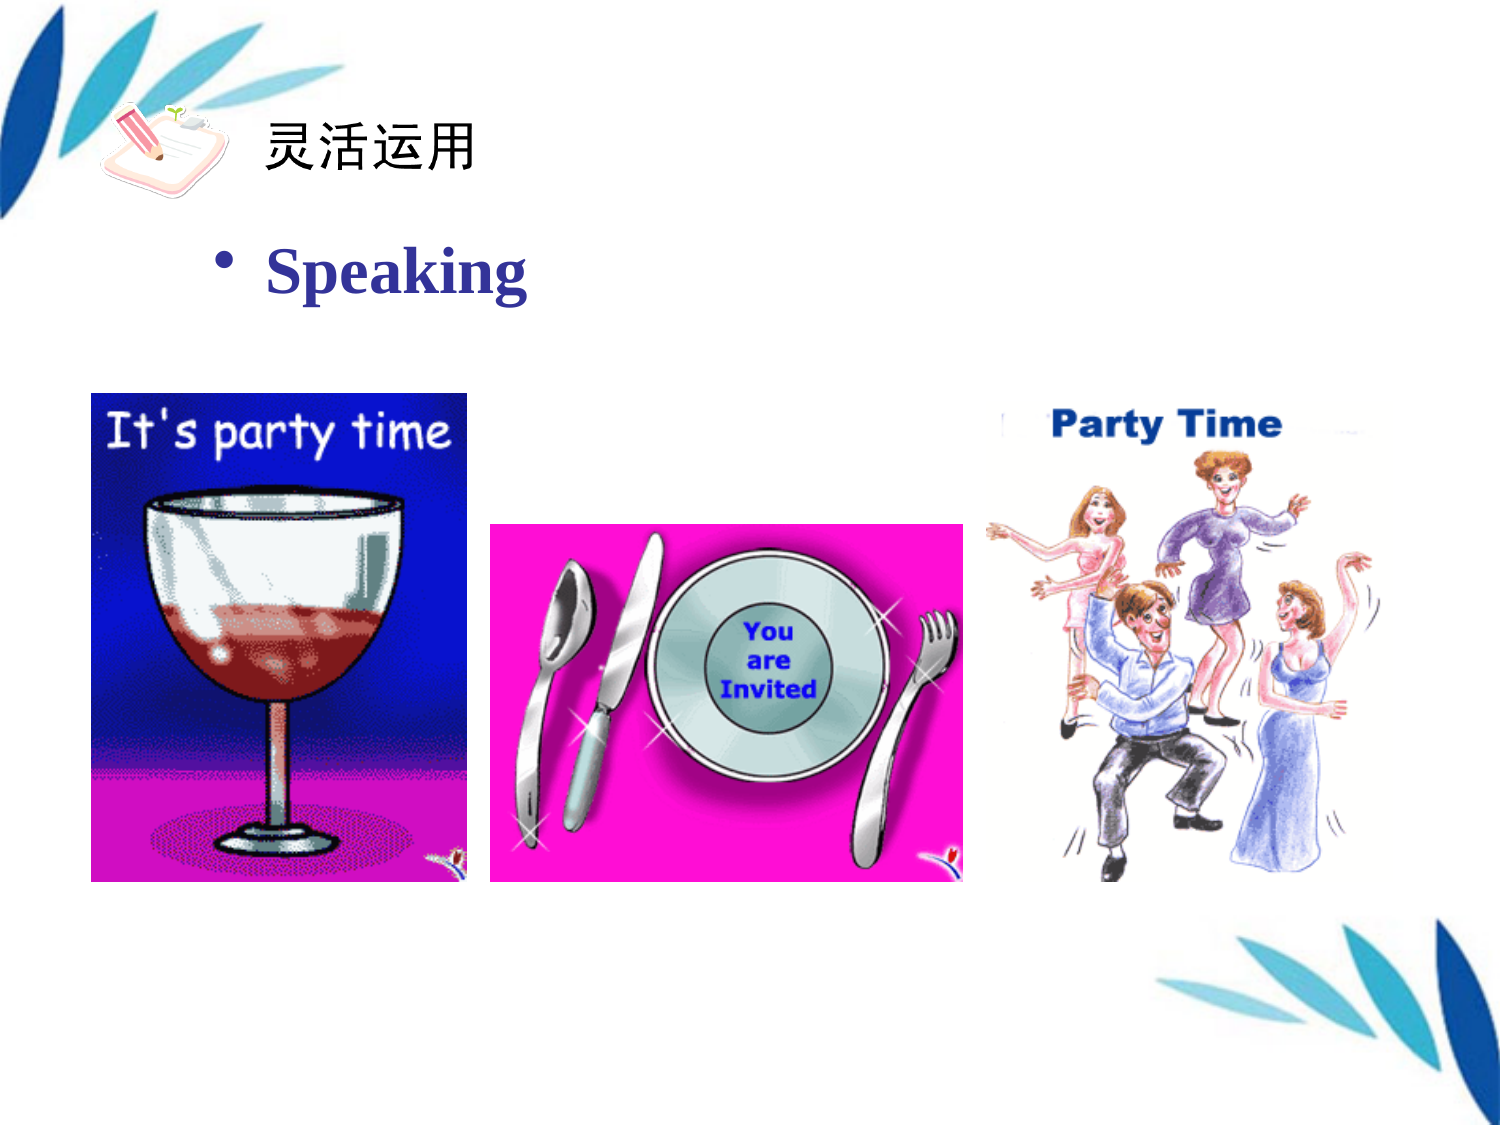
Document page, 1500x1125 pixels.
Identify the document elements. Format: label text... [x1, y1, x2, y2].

picture [0, 0, 1500, 1125]
text_box Speaking [198, 219, 544, 315]
